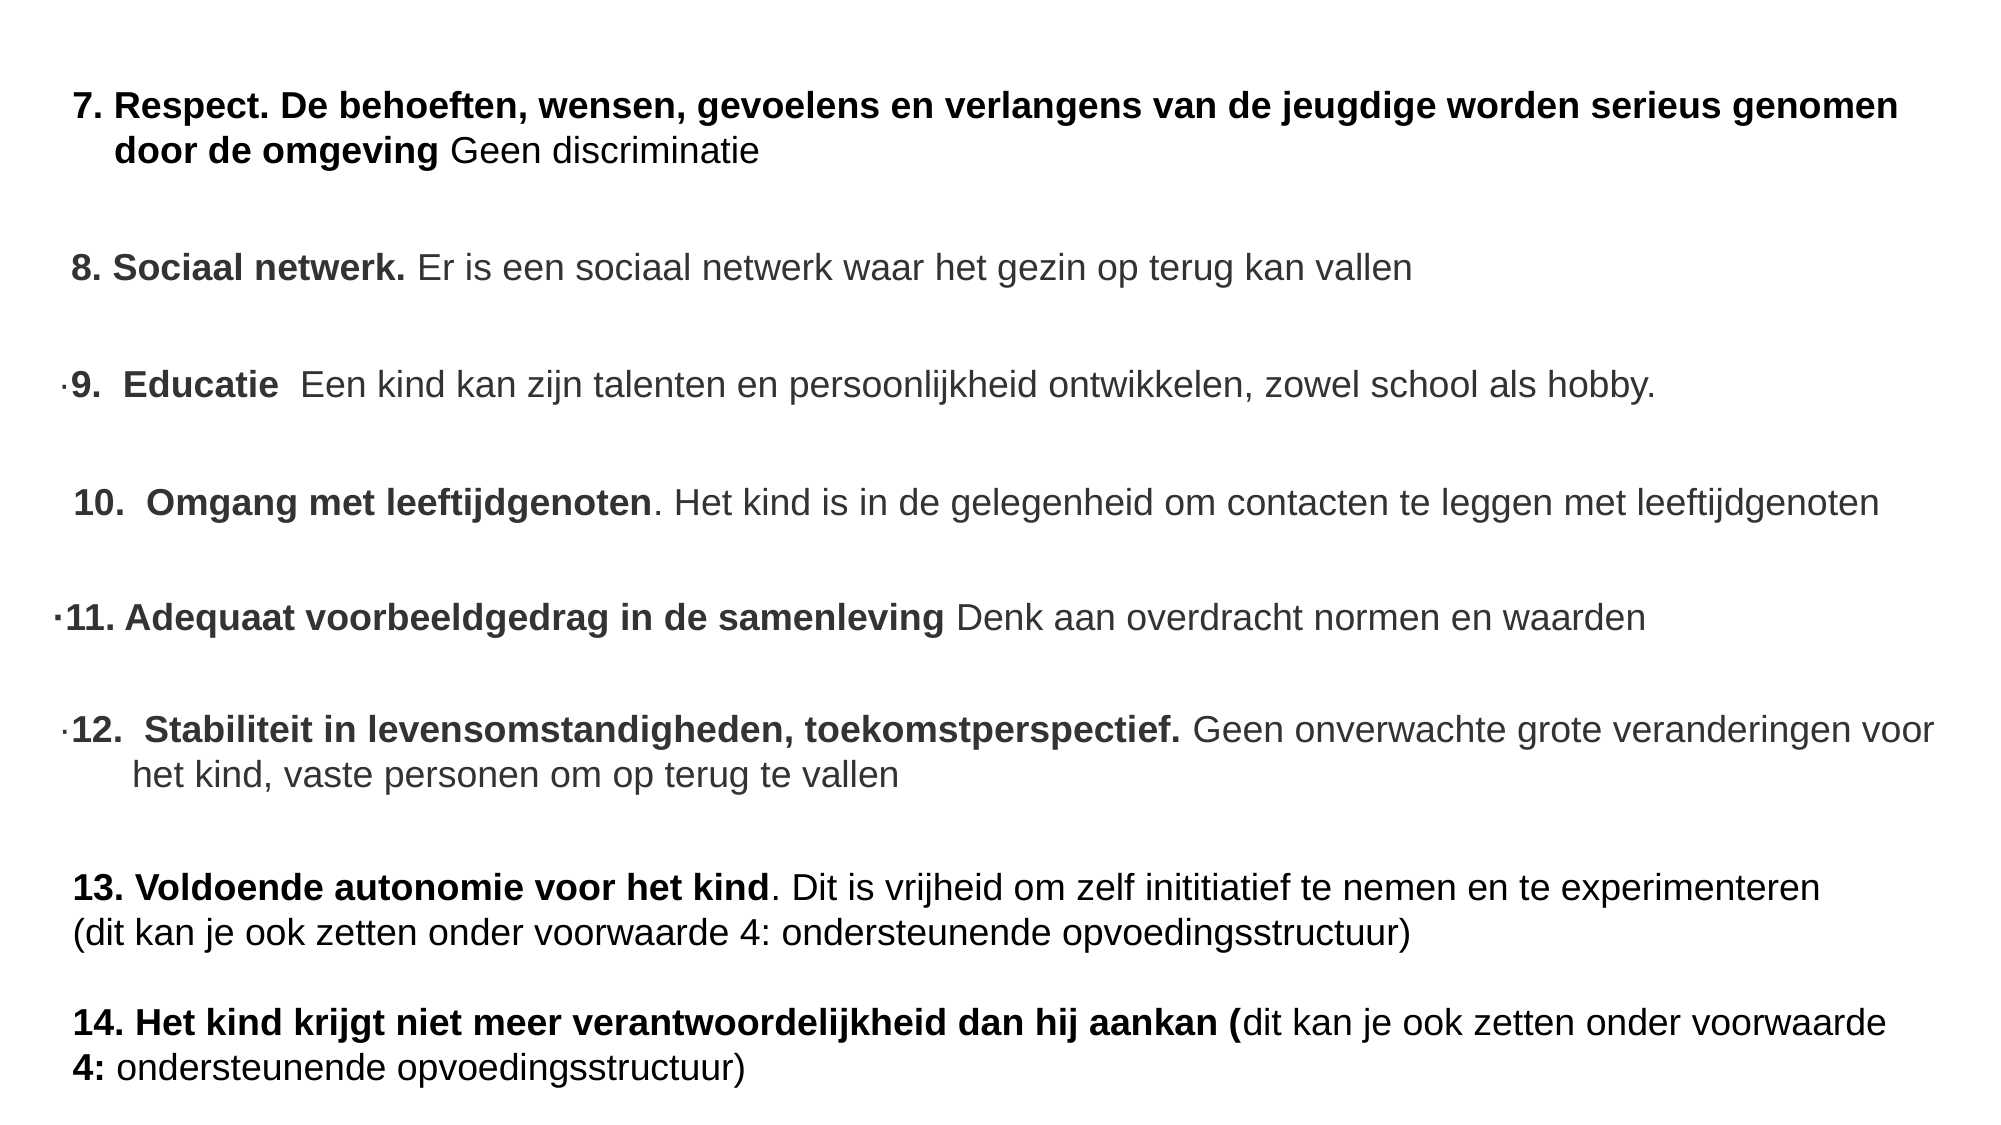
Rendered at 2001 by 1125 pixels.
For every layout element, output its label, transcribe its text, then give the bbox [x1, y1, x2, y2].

text_box ·12. Stabiliteit in levensomstandigheden, toekomstperspectief. Geen onverwachte grote veranderingen voor het kind, vaste personen om op terug te vallen [43, 697, 1950, 803]
text_box 7. Respect. De behoeften, wensen, gevoelens en verlangens van de jeugdige worden serieus genomen door de omgeving Geen discriminatie [57, 73, 1926, 179]
text_box ·9. Educatie Een kind kan zijn talenten en persoonlijkheid ontwikkelen, zowel school als hobby. [43, 352, 1672, 412]
text_box 8. Sociaal netwerk. Er is een sociaal netwerk waar het gezin op terug kan vallen [56, 235, 1429, 296]
text_box ·11. Adequaat voorbeeldgedrag in de samenleving Denk aan overdracht normen en waarden [38, 585, 1672, 645]
text_box 10. Omgang met leeftijdgenoten. Het kind is in de gelegenheid om contacten te leggen met leeftijdgenoten [58, 470, 1896, 531]
text_box 13. Voldoende autonomie voor het kind. Dit is vrijheid om zelf inititiatief te nemen en te experimenteren (dit kan je ook zetten onder voorwaarde 4: ondersteunende opvoedingsstructuur) [57, 855, 1837, 961]
text_box 14. Het kind krijgt niet meer verantwoordelijkheid dan hij aankan (dit kan je ook zetten onder voorwaarde 4: ondersteunende opvoedingsstructuur) [57, 990, 1903, 1096]
